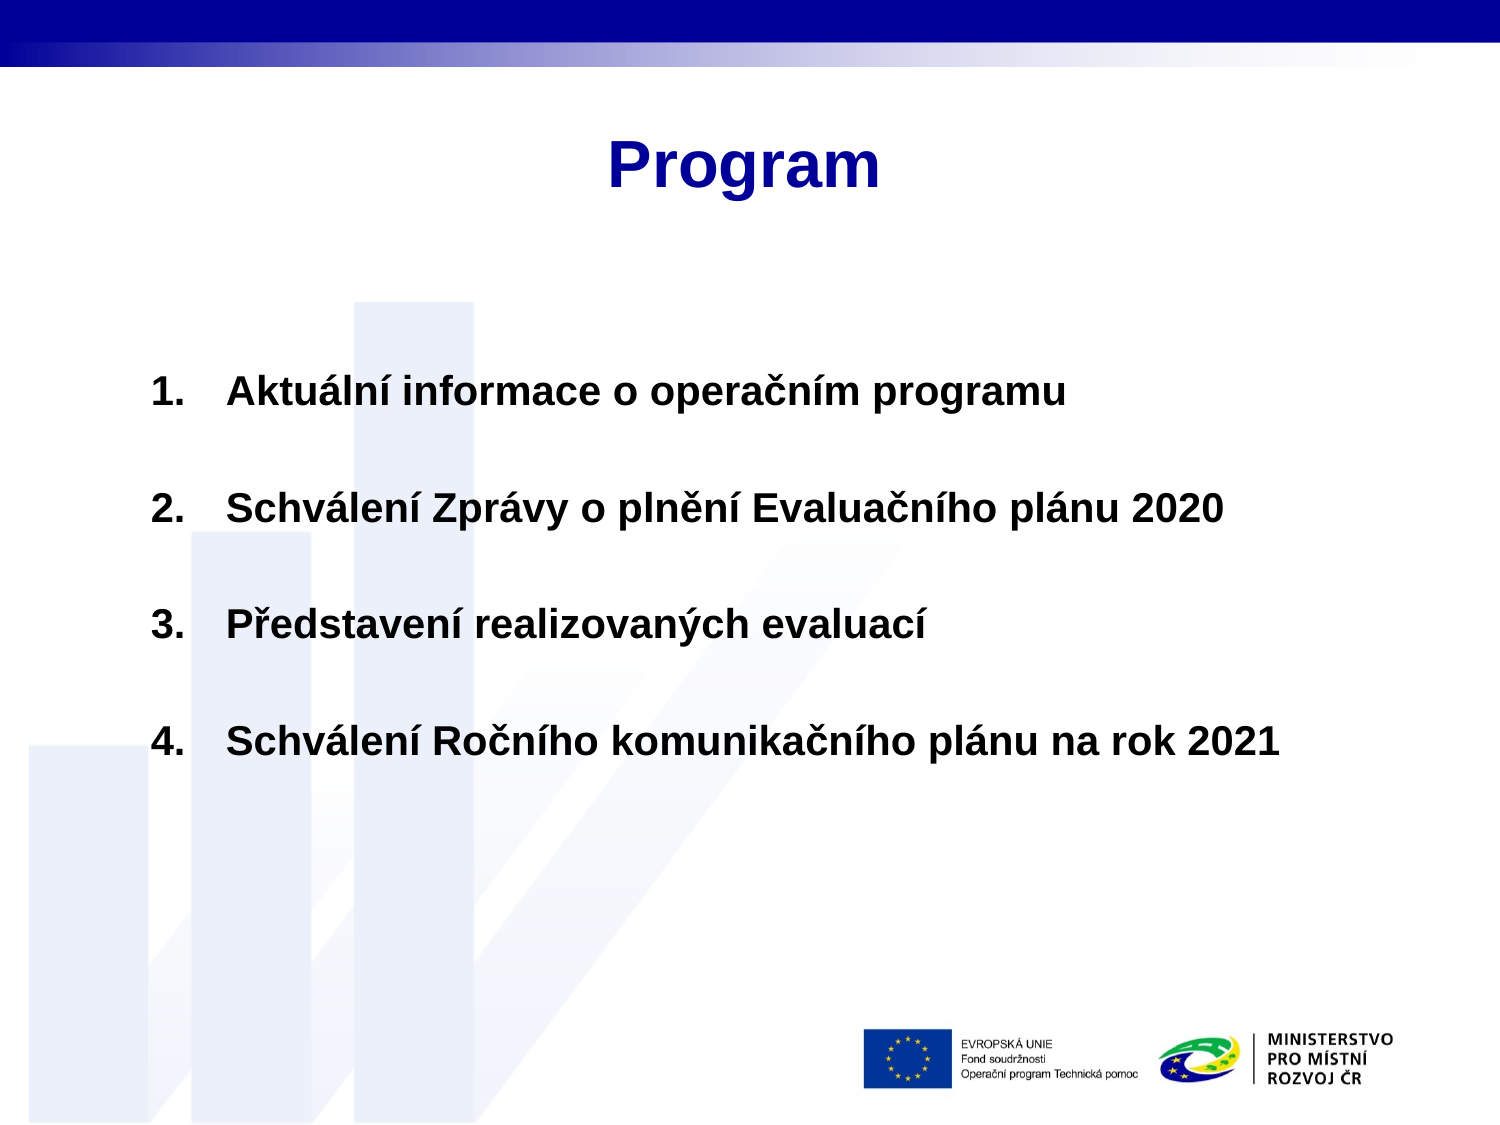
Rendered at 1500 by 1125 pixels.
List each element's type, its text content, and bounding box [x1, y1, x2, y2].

list Aktuální informace o operačním programu Schválení Zprávy o plnění Evaluačního plánu 2020 Představení realizovaných evaluací Schválení Ročního komunikačního plánu na rok 2021 [135, 302, 1425, 941]
title Program [64, 113, 1425, 197]
picture [29, 302, 1412, 1125]
